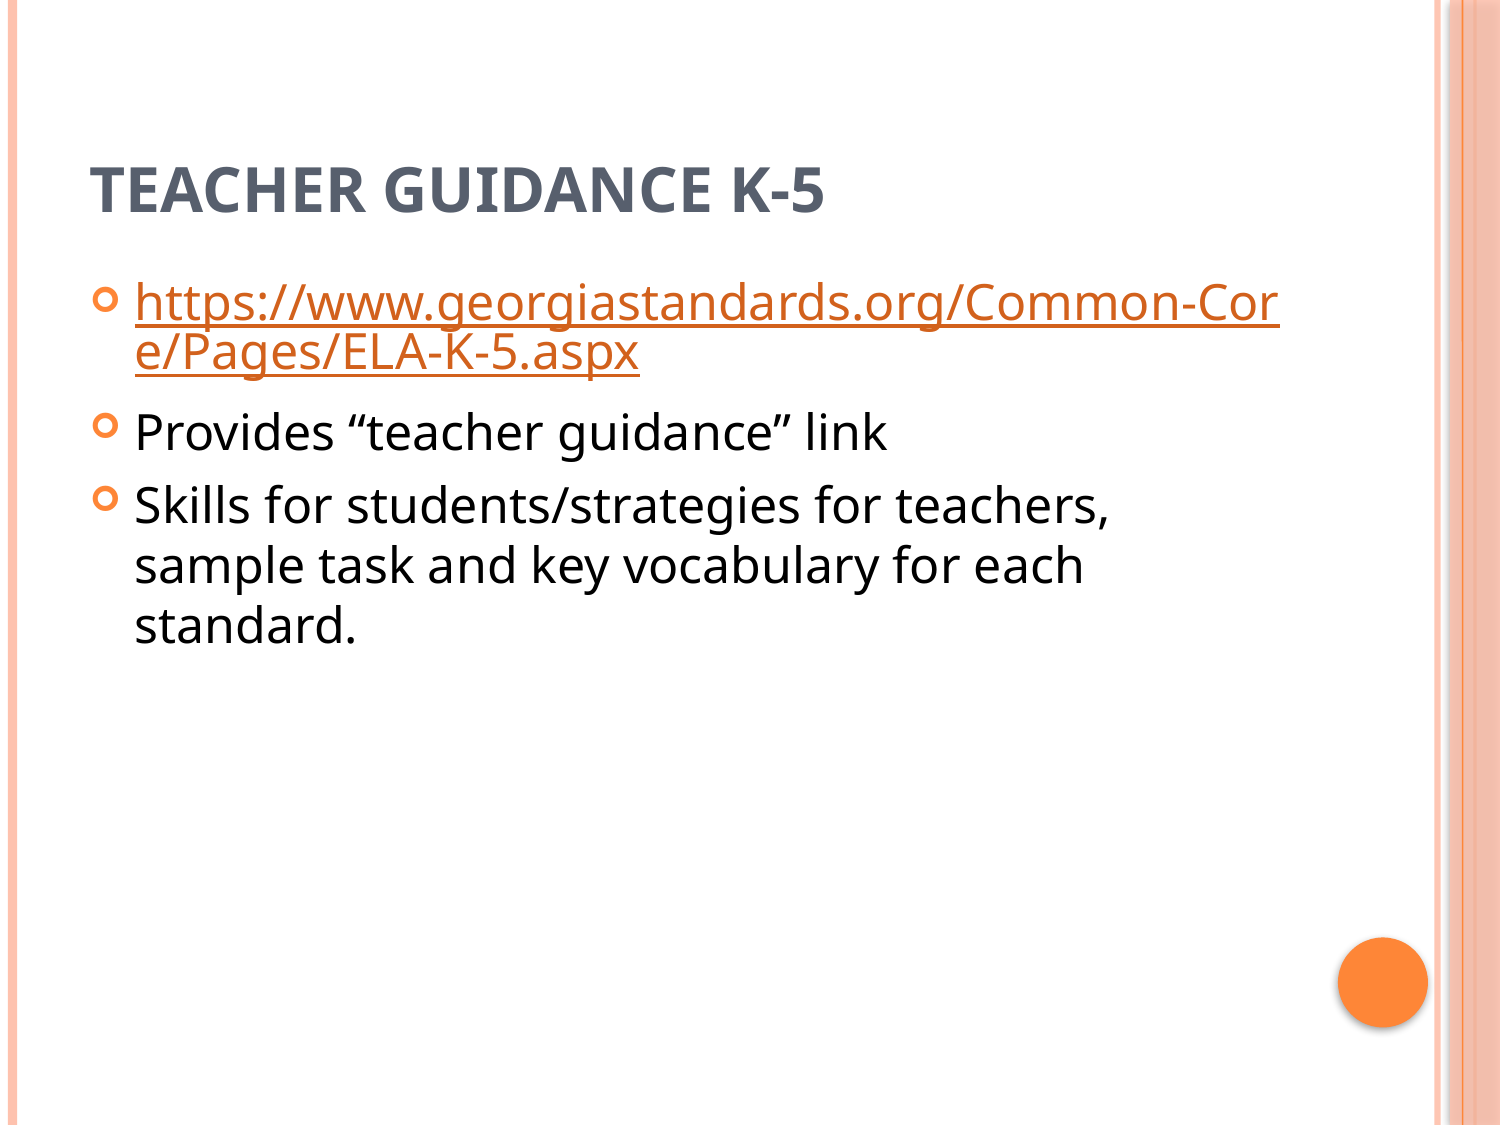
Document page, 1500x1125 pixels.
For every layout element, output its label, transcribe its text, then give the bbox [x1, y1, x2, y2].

title Teacher Guidance K-5 [75, 45, 1300, 233]
list https://www.georgiastandards.org/Common-Core/Pages/ELA-K-5.aspx Provides “teacher guidance” link Skills for students/strategies for teachers, sample task and key vocabulary for each standard. [75, 262, 1300, 1062]
